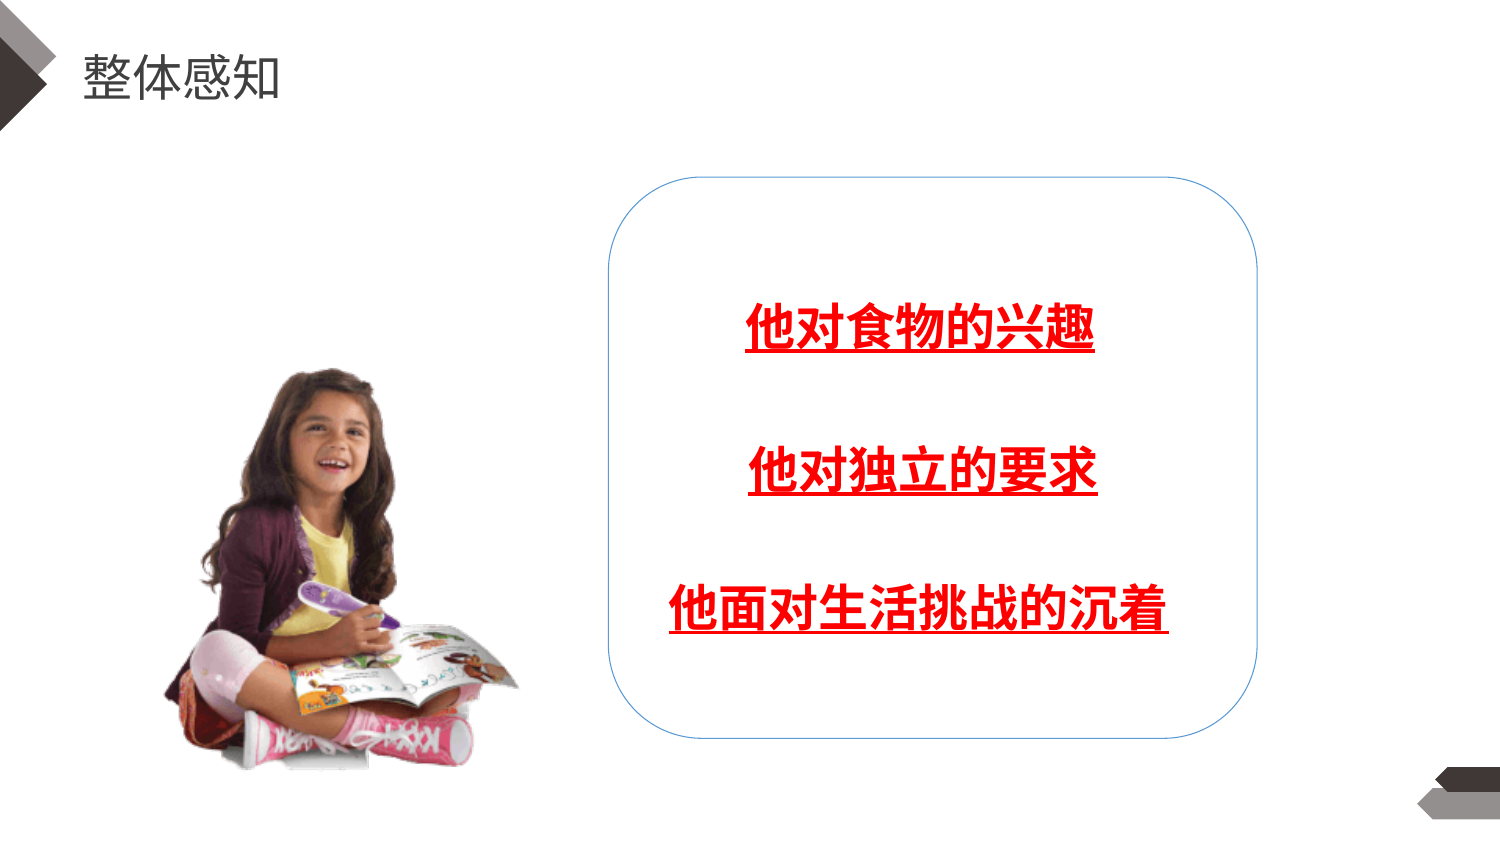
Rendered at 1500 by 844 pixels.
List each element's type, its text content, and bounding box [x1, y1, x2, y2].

text_box 他对独立的要求 [737, 402, 1153, 504]
text_box 他对食物的兴趣 [734, 259, 1120, 361]
text_box [607, 176, 1258, 739]
picture [101, 306, 577, 831]
text_box 他面对生活挑战的沉着 [657, 541, 1225, 643]
text_box 整体感知 [71, 40, 579, 113]
